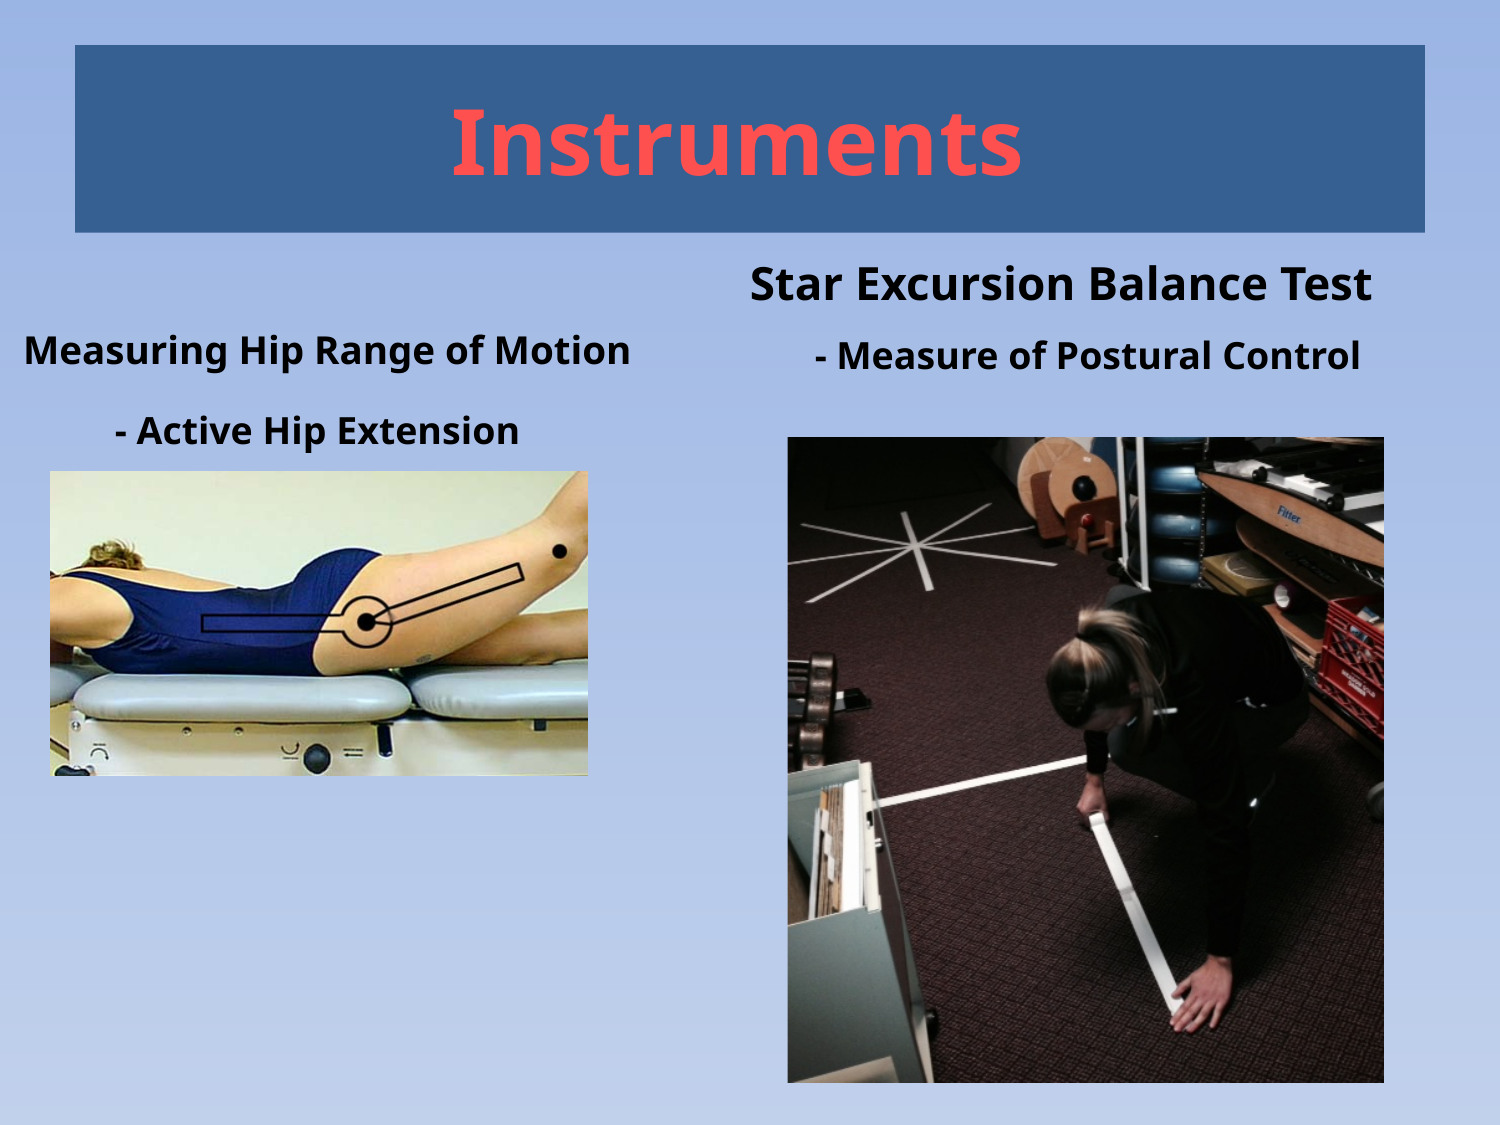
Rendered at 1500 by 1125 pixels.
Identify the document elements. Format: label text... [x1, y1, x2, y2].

list Star Excursion Balance Test [725, 212, 1388, 318]
picture [787, 437, 1388, 1084]
text_box - Measure of Postural Control [799, 324, 1400, 385]
list Measuring Hip Range of Motion [0, 275, 664, 380]
picture [49, 471, 588, 777]
title Instruments [75, 45, 1425, 233]
list - Active Hip Extension [99, 399, 763, 1049]
